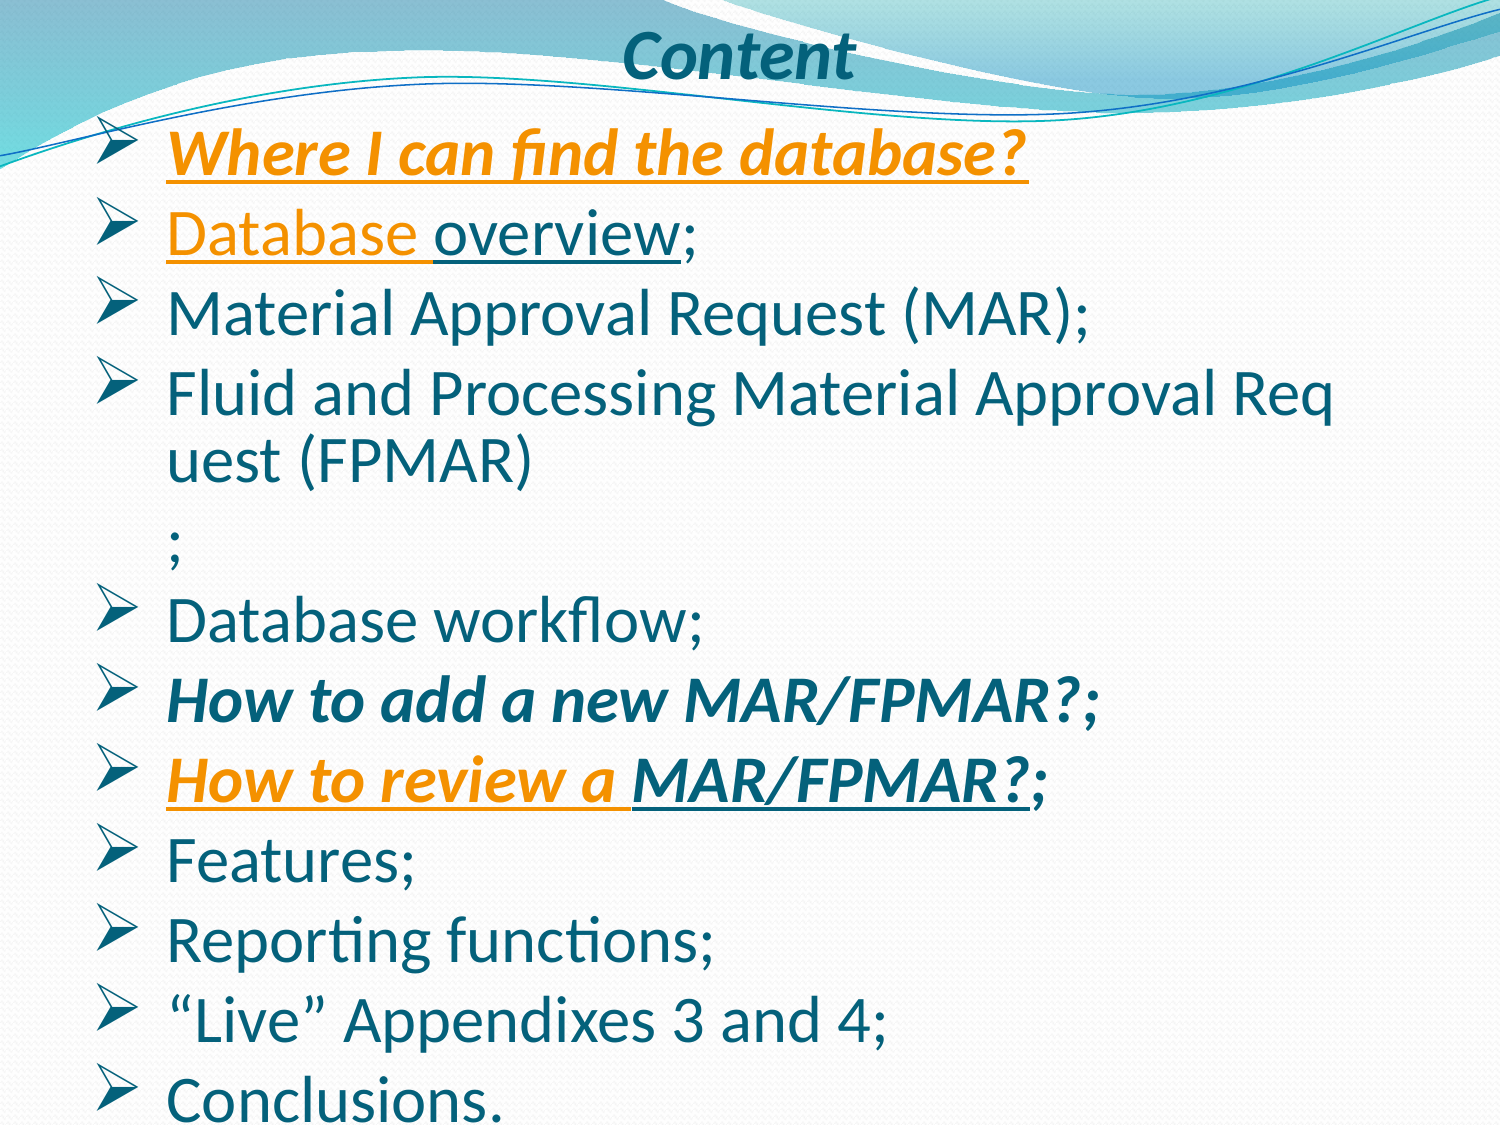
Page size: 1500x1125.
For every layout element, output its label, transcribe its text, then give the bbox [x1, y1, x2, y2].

title Content [64, 0, 1415, 94]
text_box Where I can find the database? Database overview; Material Approval Request (MAR); Fluid and Processing Material Approval Request (FPMAR); Database workflow; How to add a new MAR/FPMAR?; How to review a MAR/FPMAR?; Features; Reporting functions; “Live” Appendixes 3 and 4; Conclusions. [76, 101, 1365, 1125]
